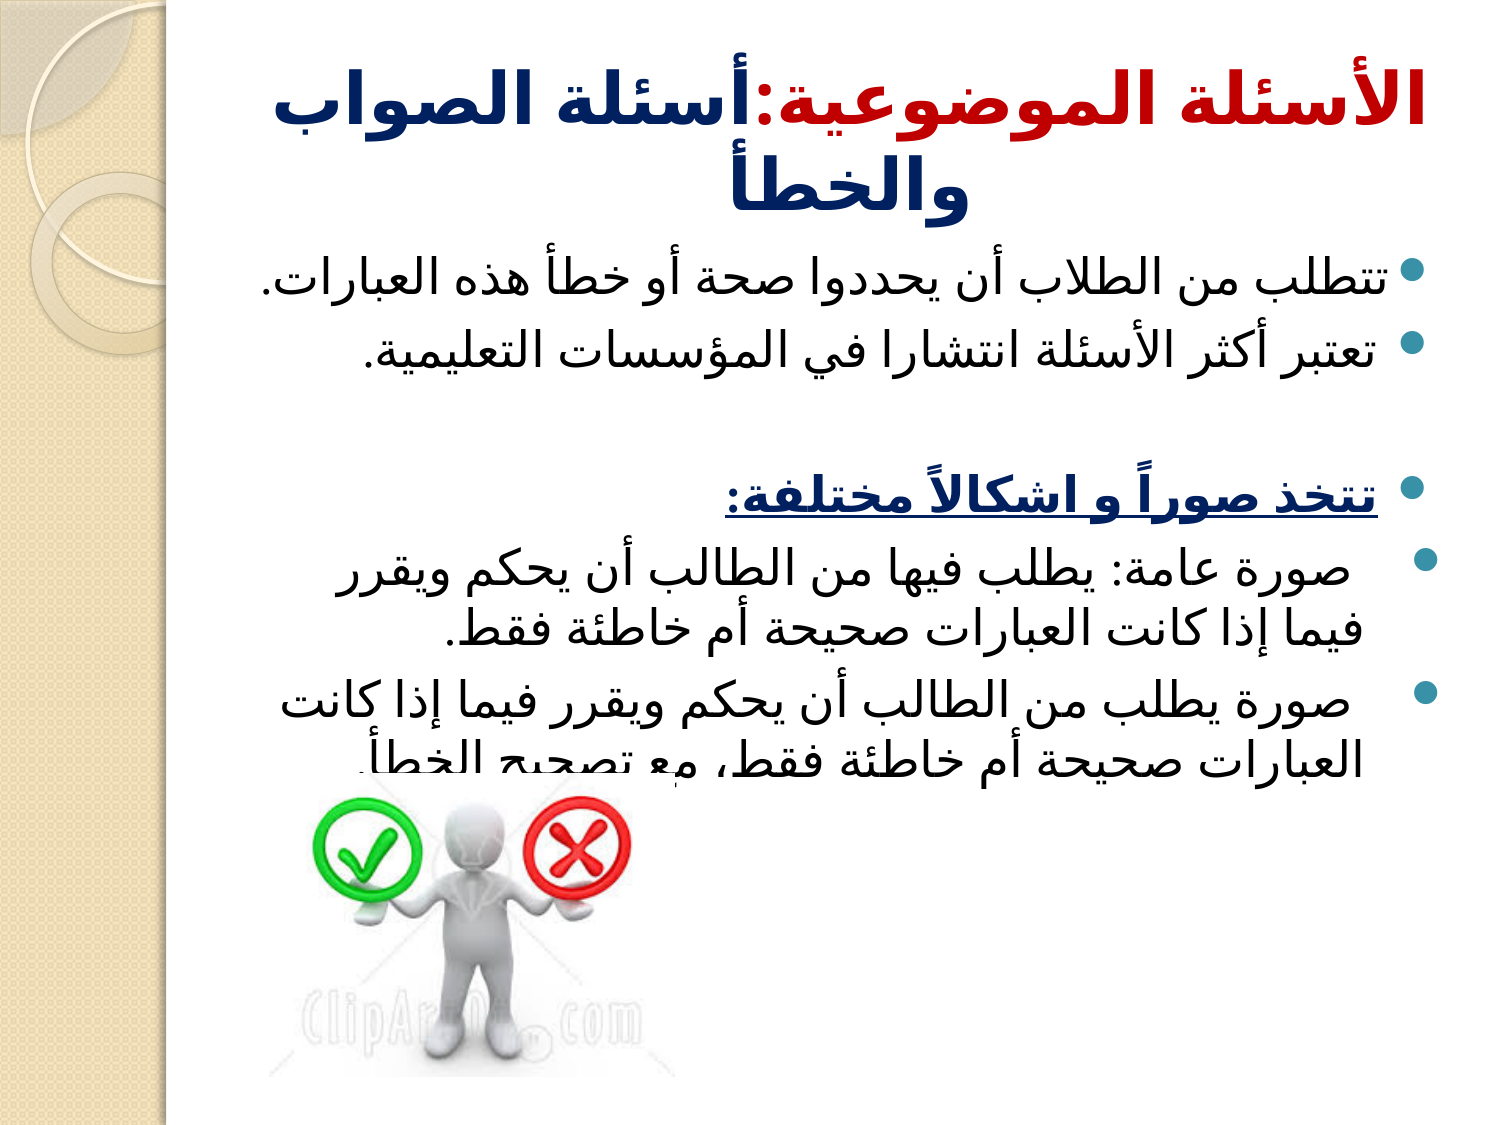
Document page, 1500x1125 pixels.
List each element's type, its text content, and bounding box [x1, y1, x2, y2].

picture [269, 773, 675, 1077]
list تتطلب من الطلاب أن يحددوا صحة أو خطأ هذه العبارات. تعتبر أكثر الأسئلة انتشارا في المؤسسات التعليمية. تتخذ صوراً و اشكالاً مختلفة: صورة عامة: يطلب فيها من الطالب أن يحكم ويقرر فيما إذا كانت العبارات صحيحة أم خاطئة فقط. صورة يطلب من الطالب أن يحكم ويقرر فيما إذا كانت العبارات صحيحة أم خاطئة فقط، مع تصحيح الخطأ. [235, 237, 1466, 1025]
title الأسئلة الموضوعية:أسئلة الصواب والخطأ [235, 45, 1466, 233]
